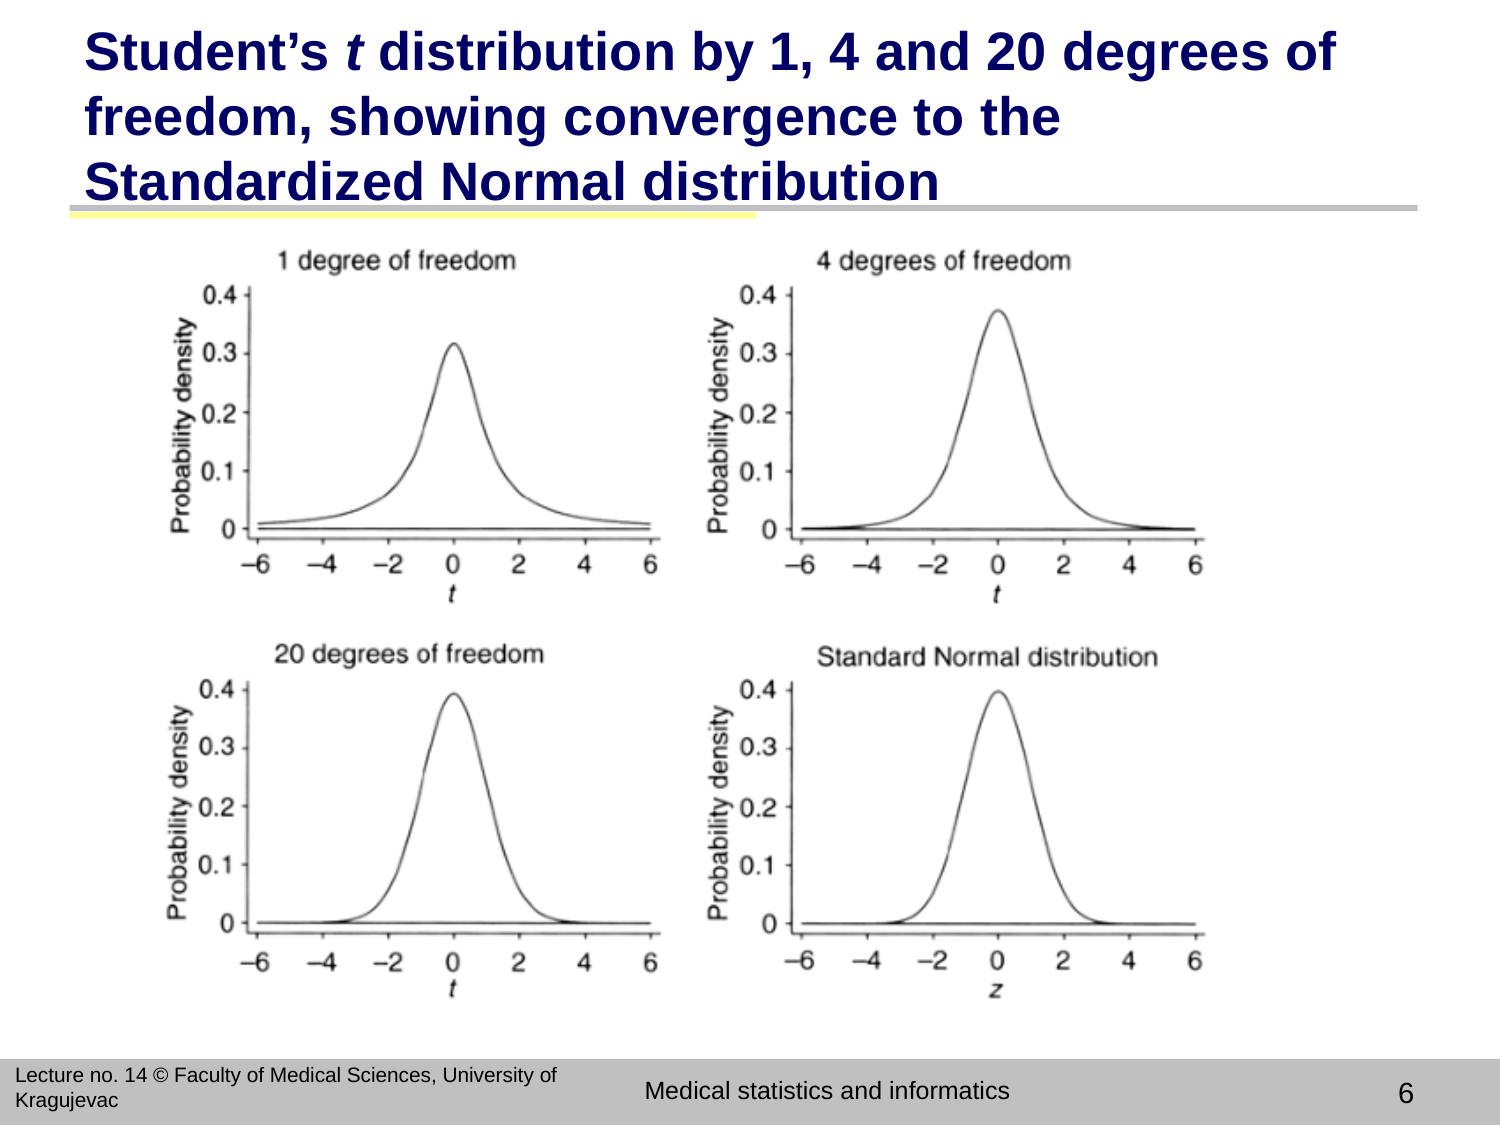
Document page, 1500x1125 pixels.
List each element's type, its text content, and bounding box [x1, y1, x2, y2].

footer Medical statistics and informatics [512, 1066, 1144, 1125]
slide_number Lecture no. 14 © Faculty of Medical Sciences, University of Kragujevac [0, 1053, 625, 1108]
title Student’s t distribution by 1, 4 and 20 degrees of freedom, showing convergence to the Standardized Normal distribution [69, 19, 1426, 208]
slide_number 6 [1164, 1066, 1430, 1125]
picture [162, 245, 1212, 1003]
